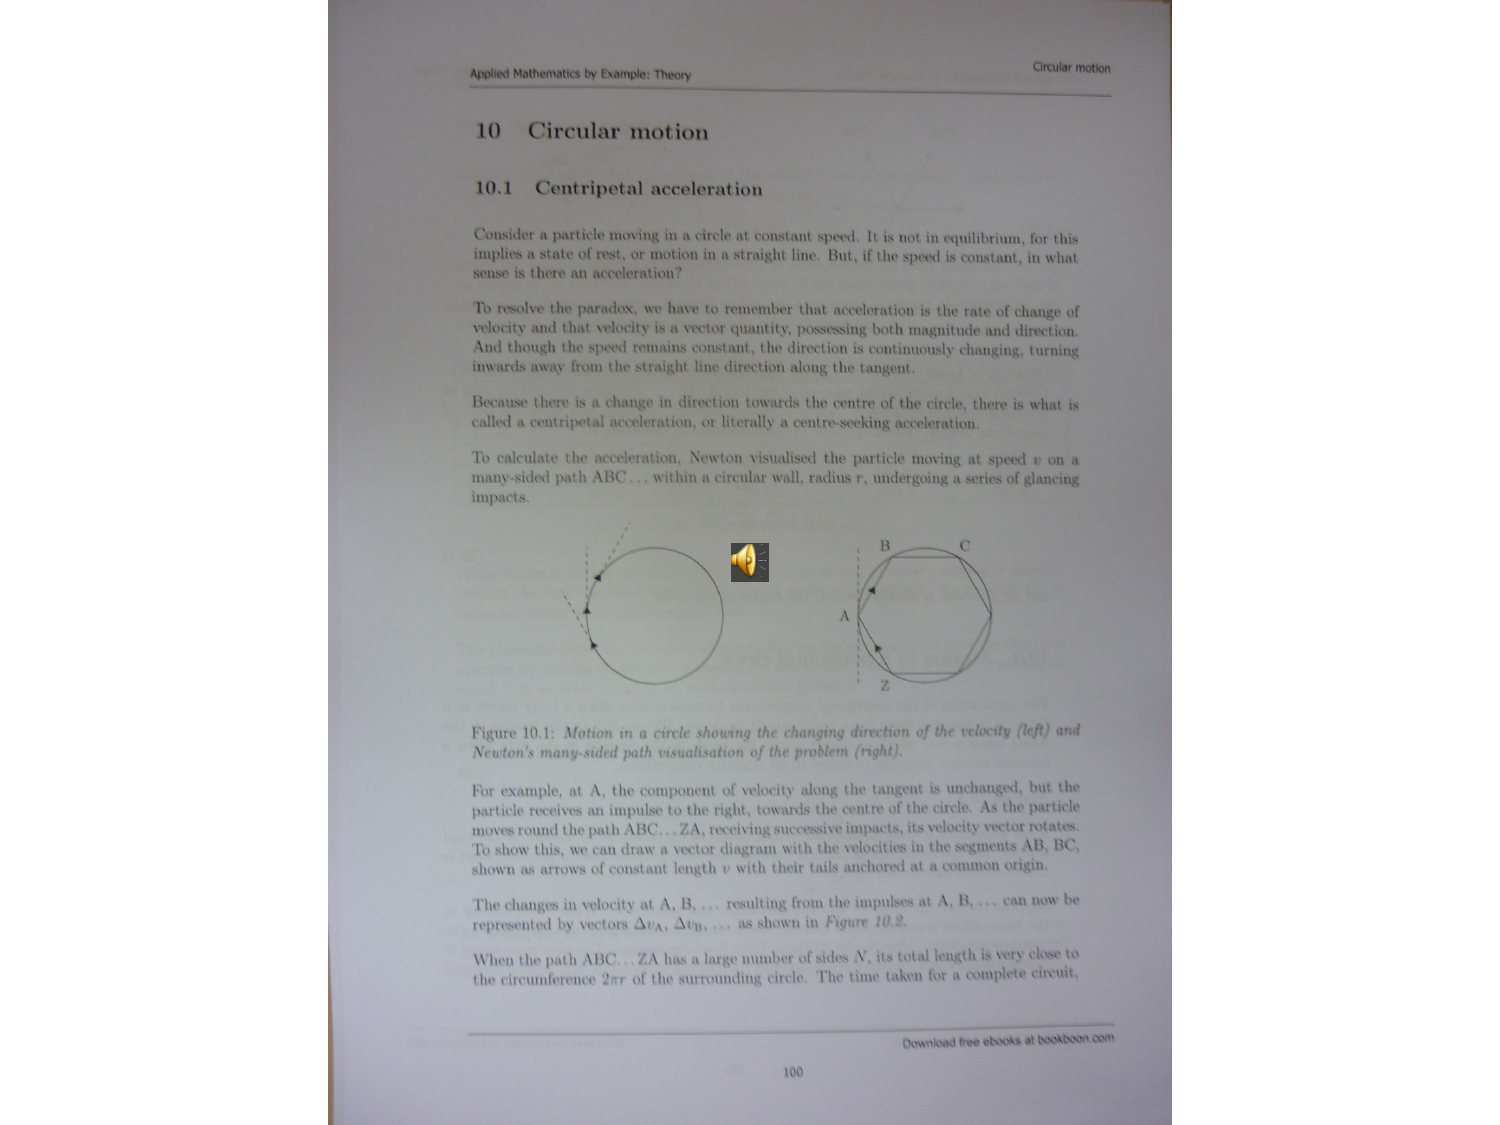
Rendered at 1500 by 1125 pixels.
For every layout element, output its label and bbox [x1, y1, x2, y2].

picture [327, 0, 1173, 1125]
